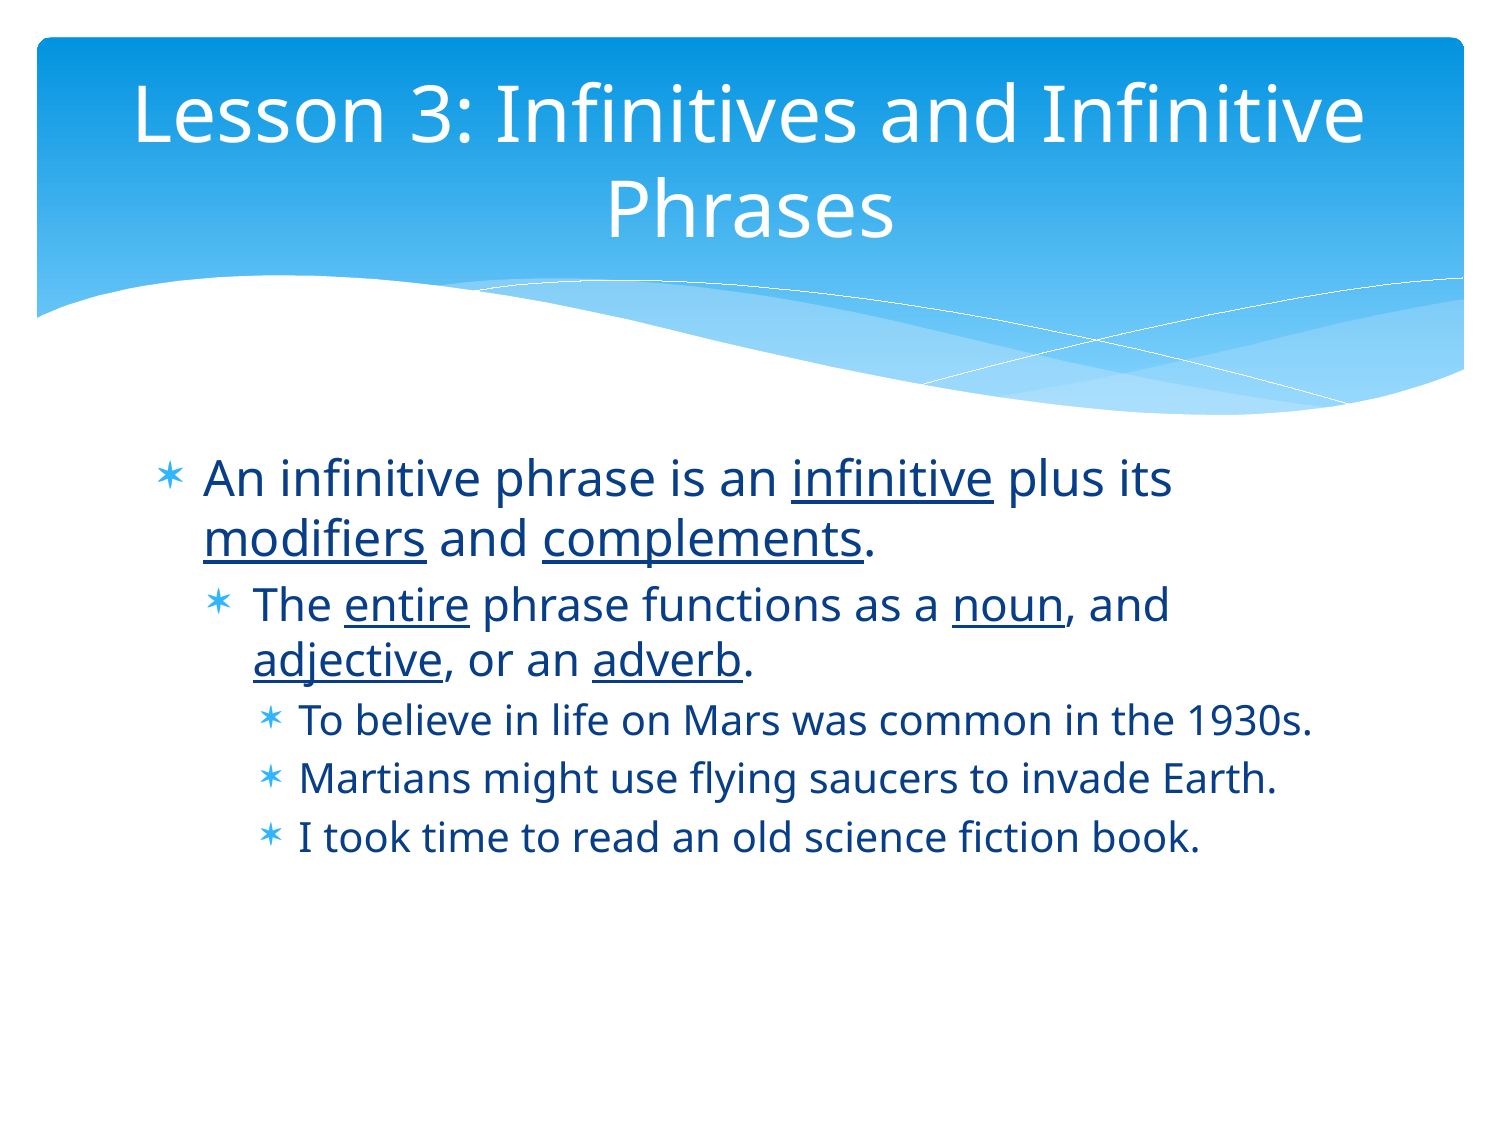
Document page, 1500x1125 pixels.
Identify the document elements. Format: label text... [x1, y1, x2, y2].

list An infinitive phrase is an infinitive plus its modifiers and complements. The entire phrase functions as a noun, and adjective, or an adverb. To believe in life on Mars was common in the 1930s. Martians might use flying saucers to invade Earth. I took time to read an old science fiction book. [143, 438, 1359, 1005]
title Lesson 3: Infinitives and Infinitive Phrases [75, 55, 1425, 261]
